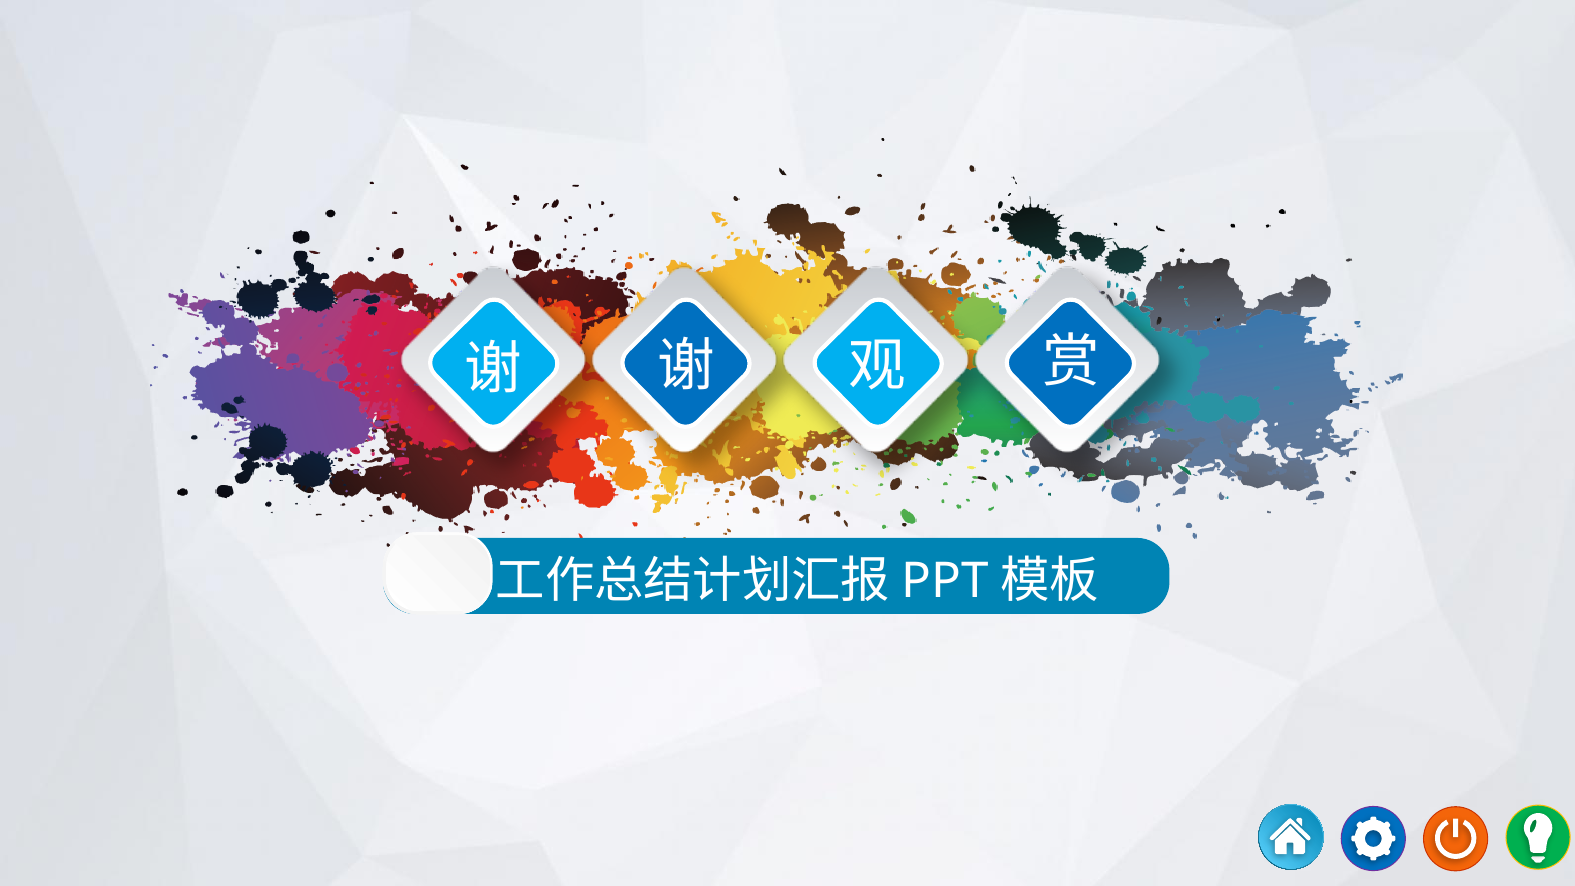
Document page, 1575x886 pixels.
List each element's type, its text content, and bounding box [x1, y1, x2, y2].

picture [0, 0, 1575, 886]
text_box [570, 245, 760, 475]
text_box 工作总结计划汇报PPT模板 [497, 588, 1134, 616]
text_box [378, 245, 569, 475]
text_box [1258, 804, 1324, 870]
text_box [382, 532, 493, 615]
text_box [1422, 805, 1489, 872]
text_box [761, 245, 952, 475]
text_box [1505, 804, 1571, 870]
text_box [953, 245, 1183, 475]
text_box [497, 588, 1171, 617]
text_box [1340, 805, 1407, 872]
